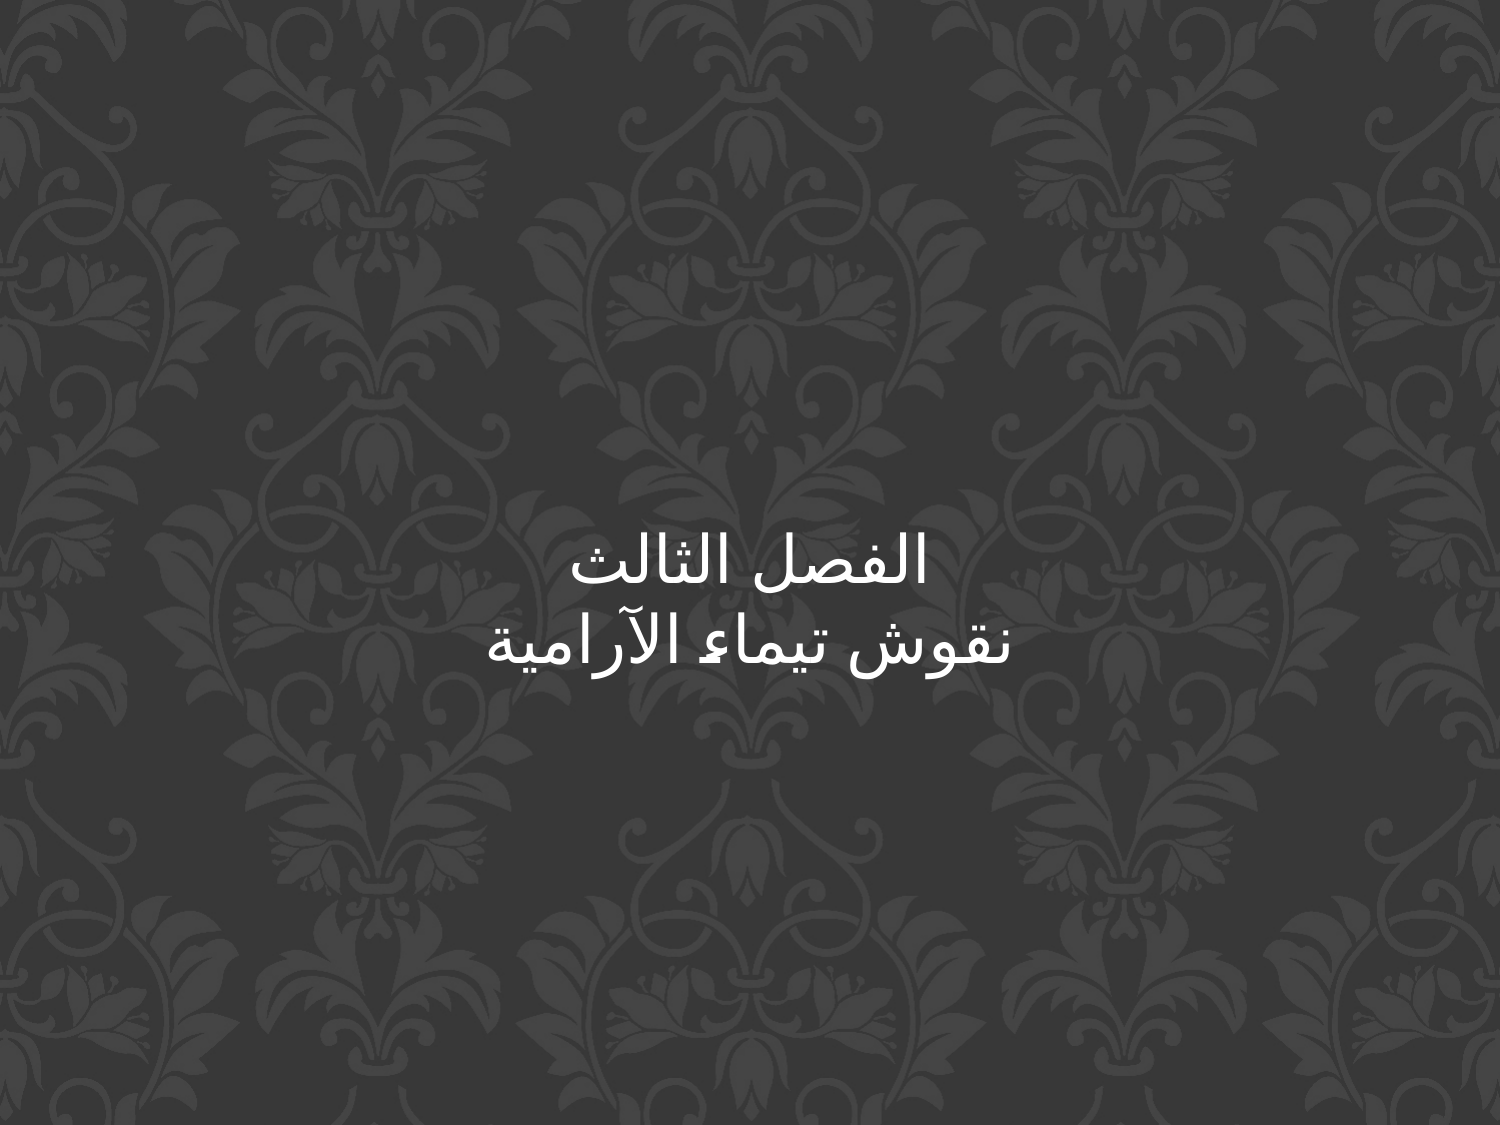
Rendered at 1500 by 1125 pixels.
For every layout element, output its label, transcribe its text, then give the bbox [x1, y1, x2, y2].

text_box الفصل الثالث نقوش تيماء الآرامية [374, 509, 1125, 685]
